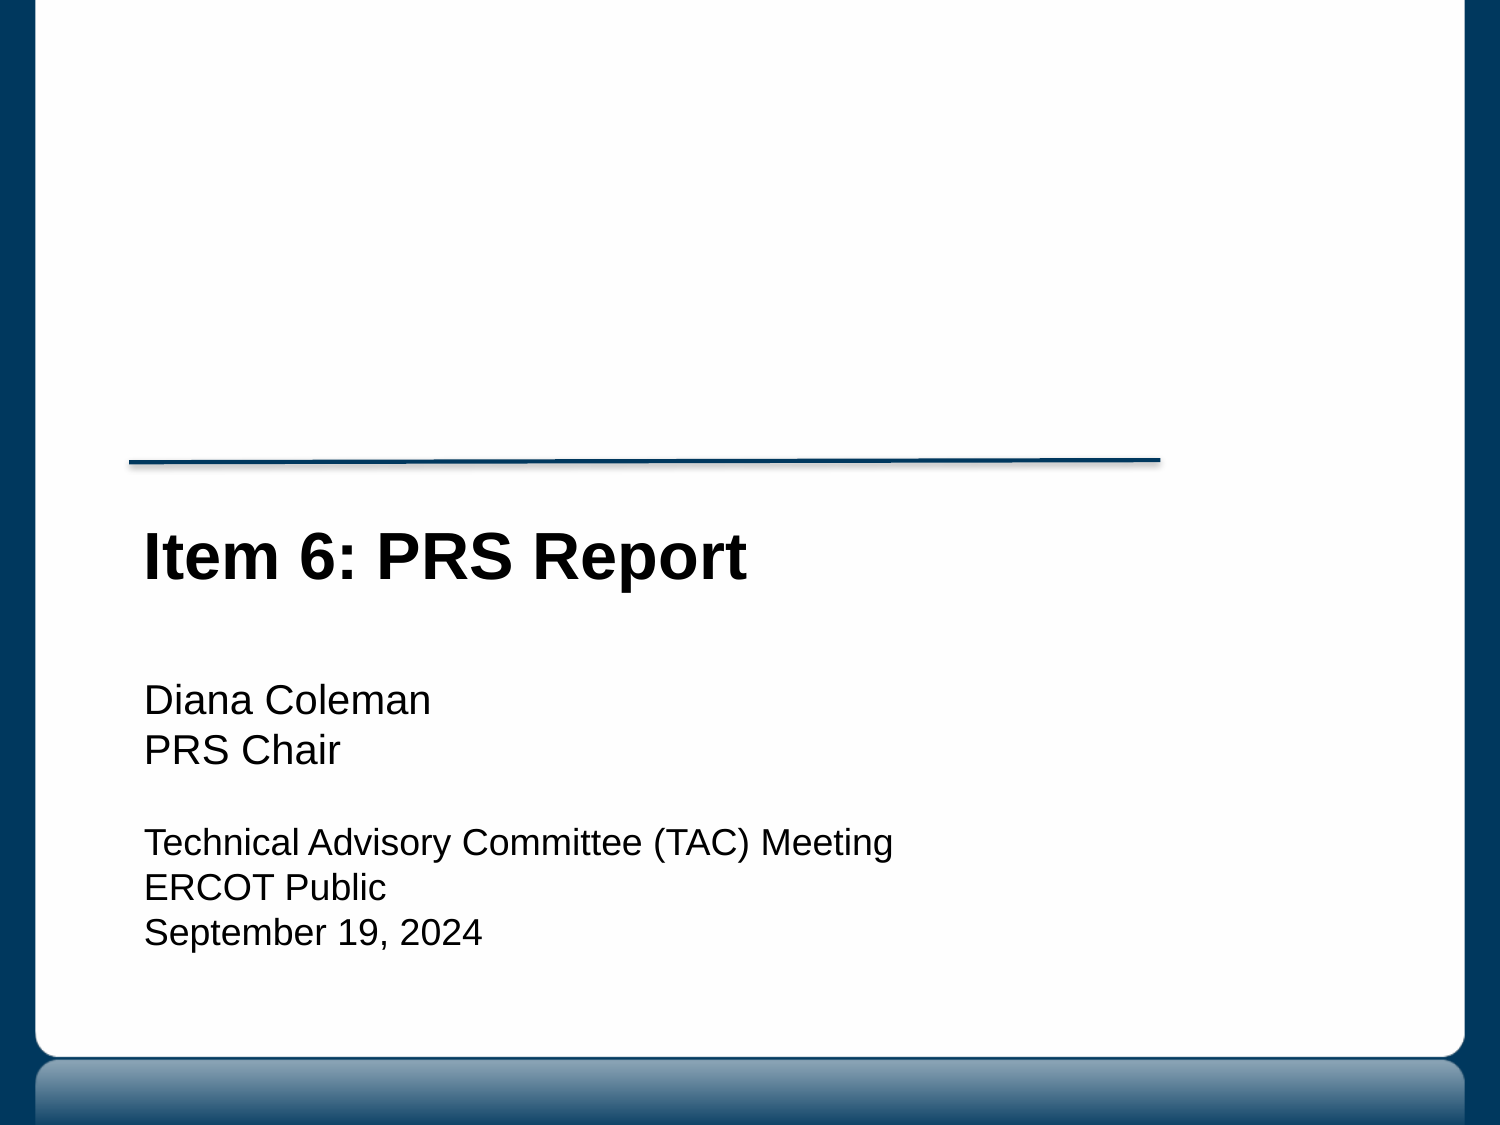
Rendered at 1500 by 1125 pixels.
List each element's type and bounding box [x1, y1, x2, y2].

text_box [128, 459, 1367, 931]
picture [35, 0, 1465, 1125]
